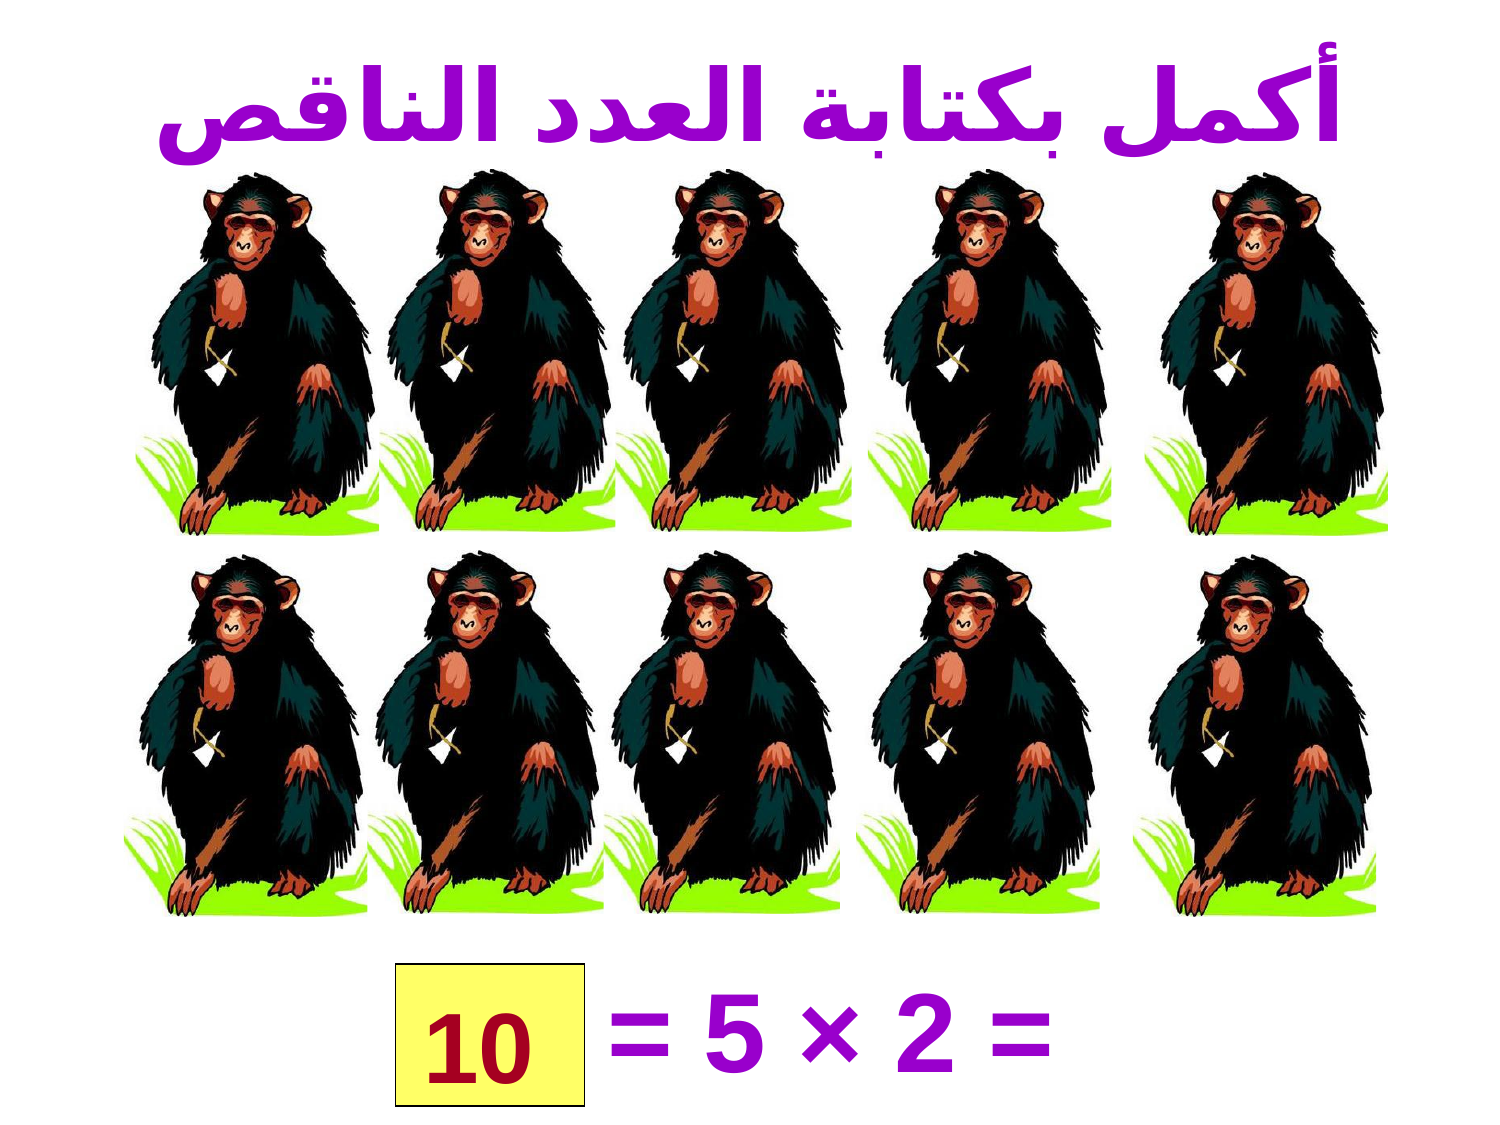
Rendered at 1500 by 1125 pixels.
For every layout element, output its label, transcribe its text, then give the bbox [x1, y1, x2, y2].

picture [135, 168, 852, 536]
text_box 10 [359, 976, 550, 1111]
text_box [395, 964, 585, 1106]
picture [1144, 172, 1389, 536]
text_box = 2 × 5 = [537, 952, 1069, 1125]
picture [123, 550, 840, 917]
title أكمل بكتابة العدد الناقص [75, 7, 1425, 195]
picture [856, 550, 1100, 914]
picture [867, 168, 1112, 532]
picture [1132, 554, 1377, 917]
